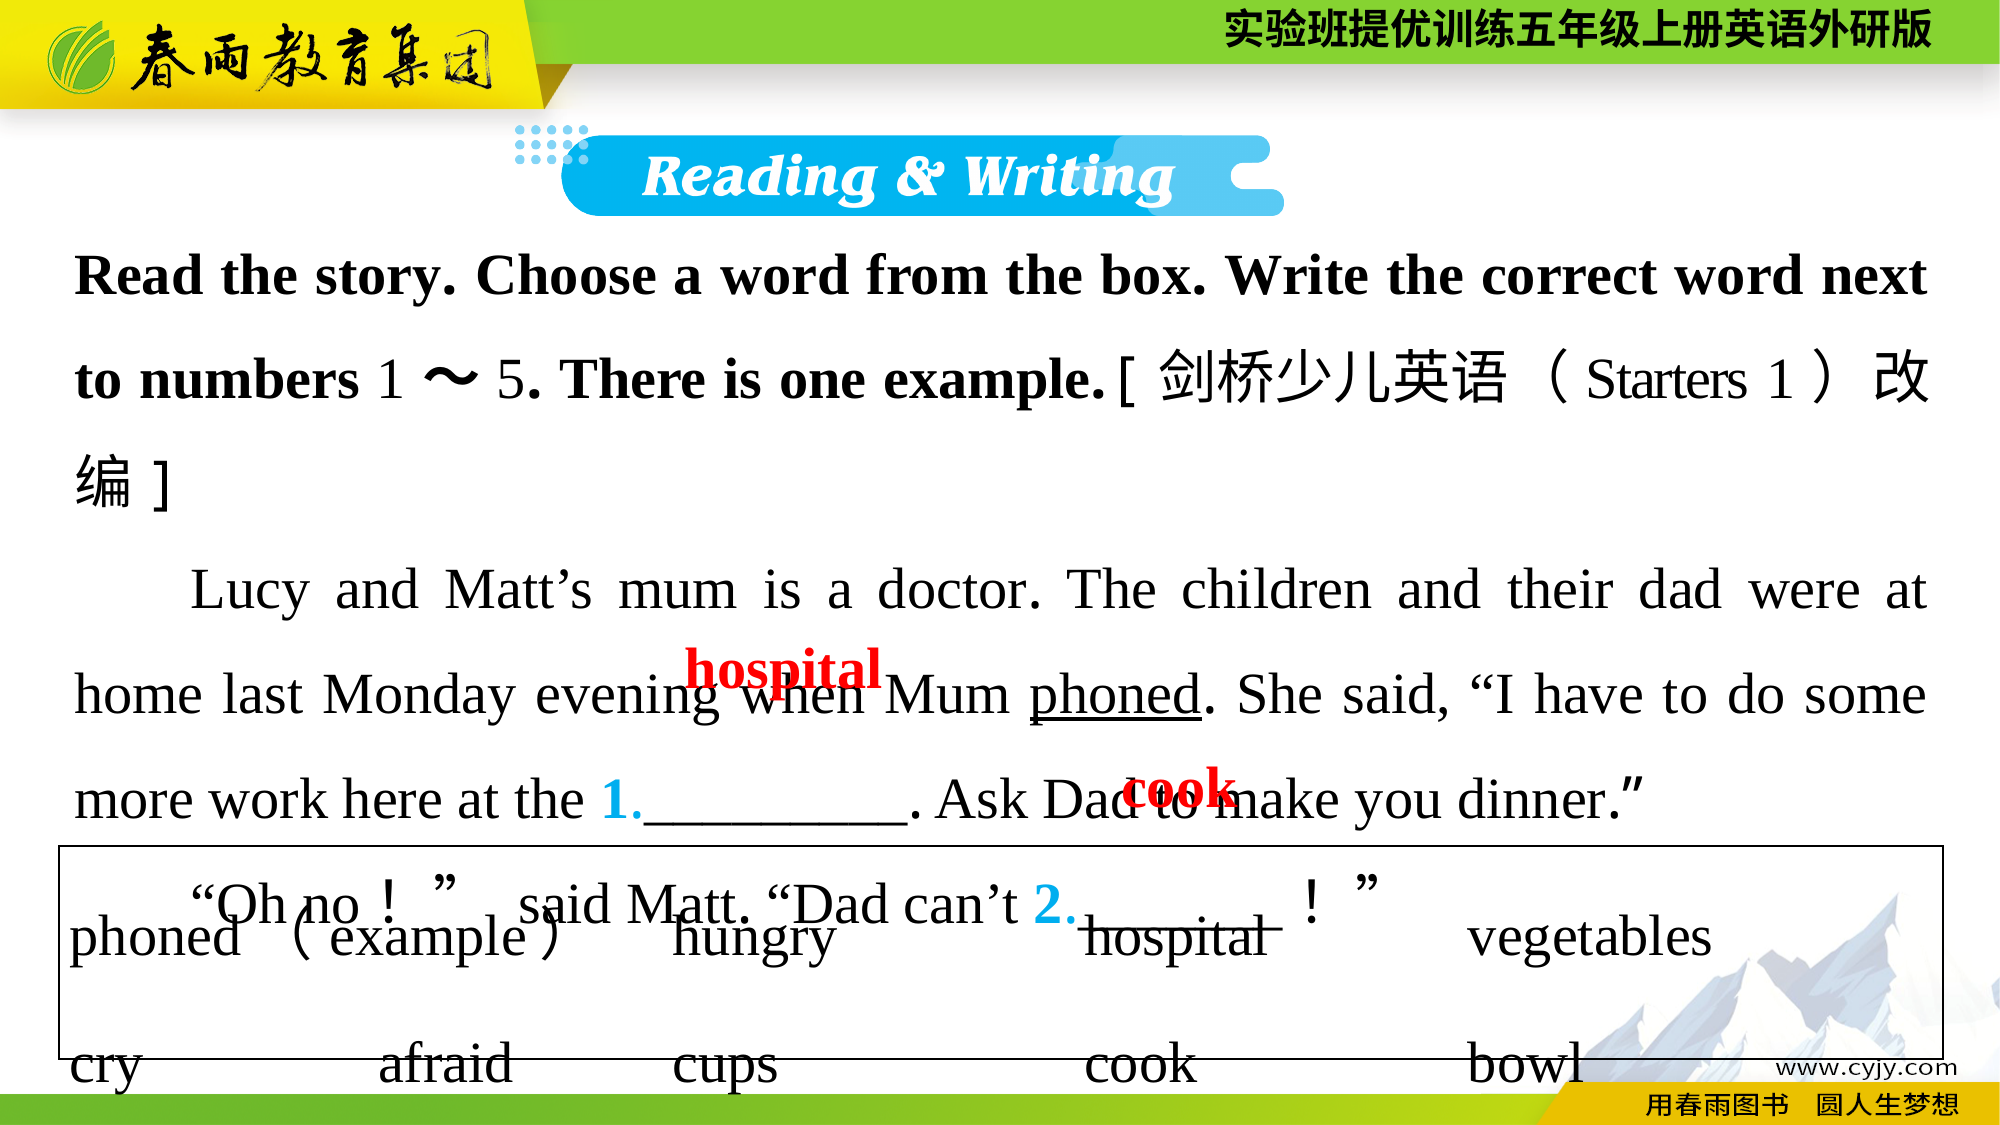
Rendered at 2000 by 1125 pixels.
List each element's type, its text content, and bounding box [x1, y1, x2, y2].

table_header phoned（example） hungry hospital vegetables cry afraid cups cook bowl [60, 847, 1942, 1058]
text_box hospital [670, 622, 899, 708]
text_box cook [1106, 742, 1253, 827]
list Read the story. Choose a word from the box. Write the correct word next to numbers 1～5. There is one example.[剑桥少儿英语（Starters 1）改编] Lucy and Matt’s mum is a doctor. The children and their dad were at home last Monday evening when Mum phoned. She said, “I have to do some more work here at the 1._________. Ask Dad to make you dinner.” “Oh no！” said Matt. “Dad can’t 2._______！” [59, 193, 1944, 832]
picture [0, 0, 2000, 1125]
